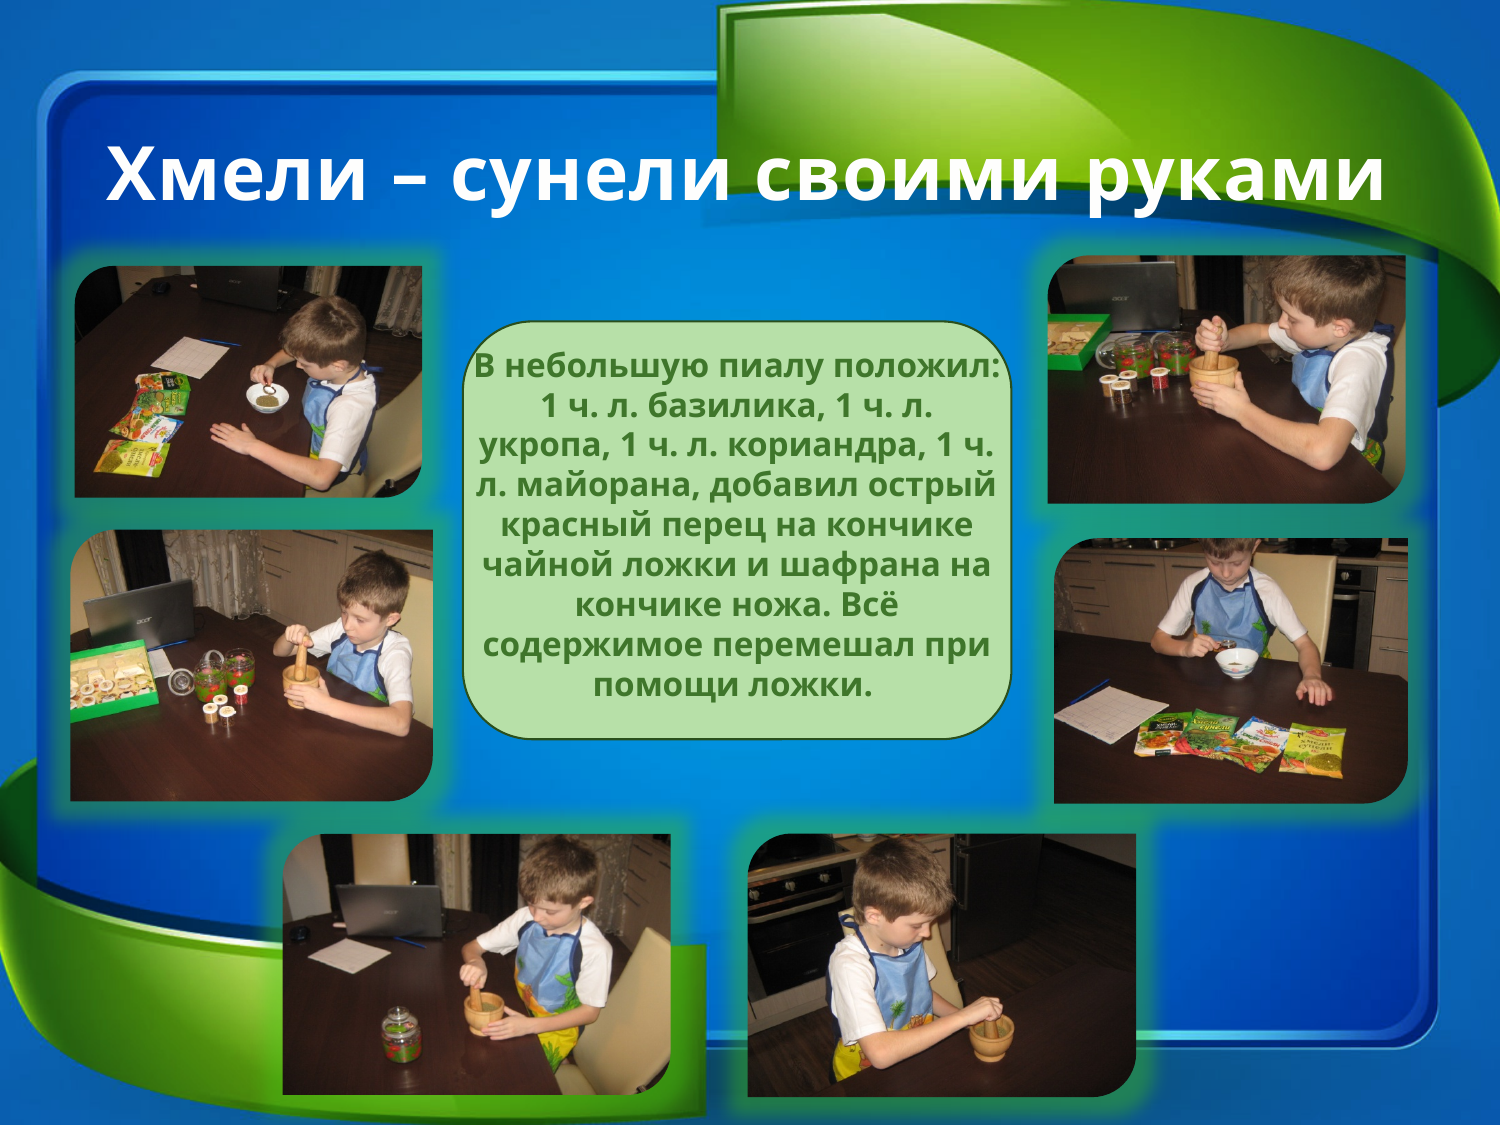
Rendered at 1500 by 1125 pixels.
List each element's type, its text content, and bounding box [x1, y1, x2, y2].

text_box В небольшую пиалу положил: 1 ч. л. базилика, 1 ч. л. укропа, 1 ч. л. кориандра, 1 ч. л. майорана, добавил острый красный перец на кончике чайной ложки и шафрана на кончике ножа. Всё содержимое перемешал при помощи ложки. [456, 336, 1018, 711]
text_box [475, 711, 1000, 741]
title Хмели – сунели своими руками [51, 94, 1445, 258]
text_box [488, 320, 987, 336]
picture [0, 0, 1500, 1125]
